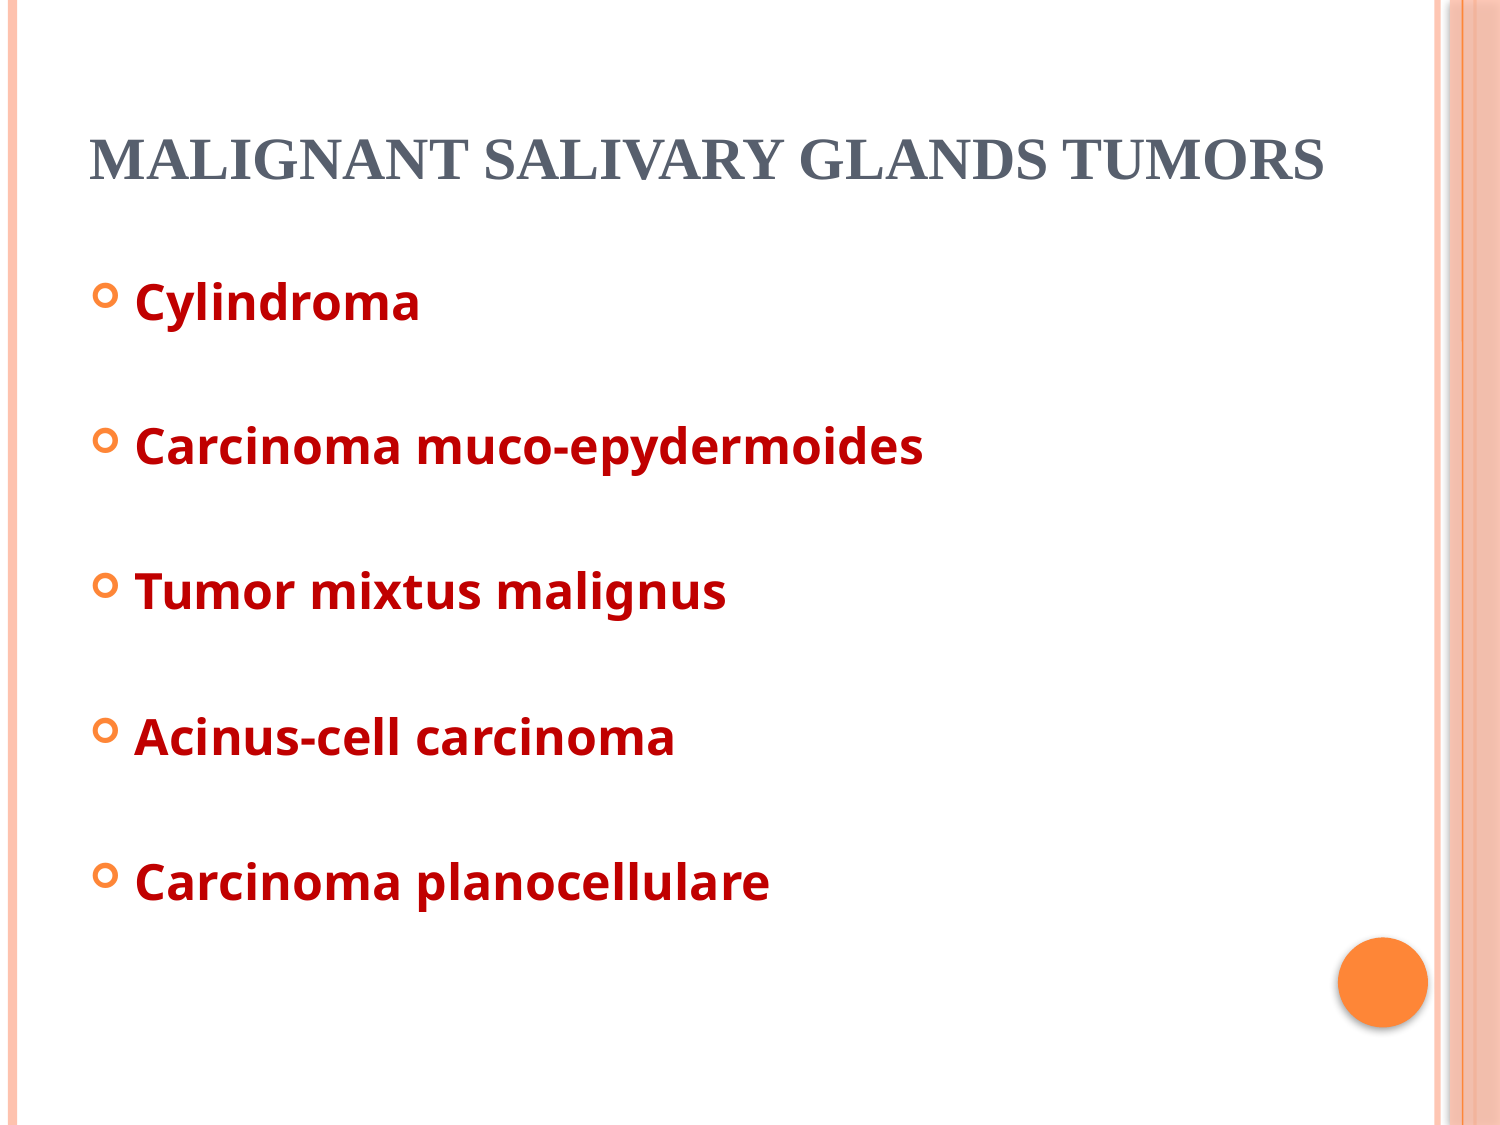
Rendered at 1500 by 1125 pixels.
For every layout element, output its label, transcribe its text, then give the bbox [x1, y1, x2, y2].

title malignant salivary glands tumors [75, 45, 1372, 200]
list Cylindroma Carcinoma muco-epydermoides Tumor mixtus malignus Acinus-cell carcinoma Carcinoma planocellulare [75, 262, 1300, 961]
